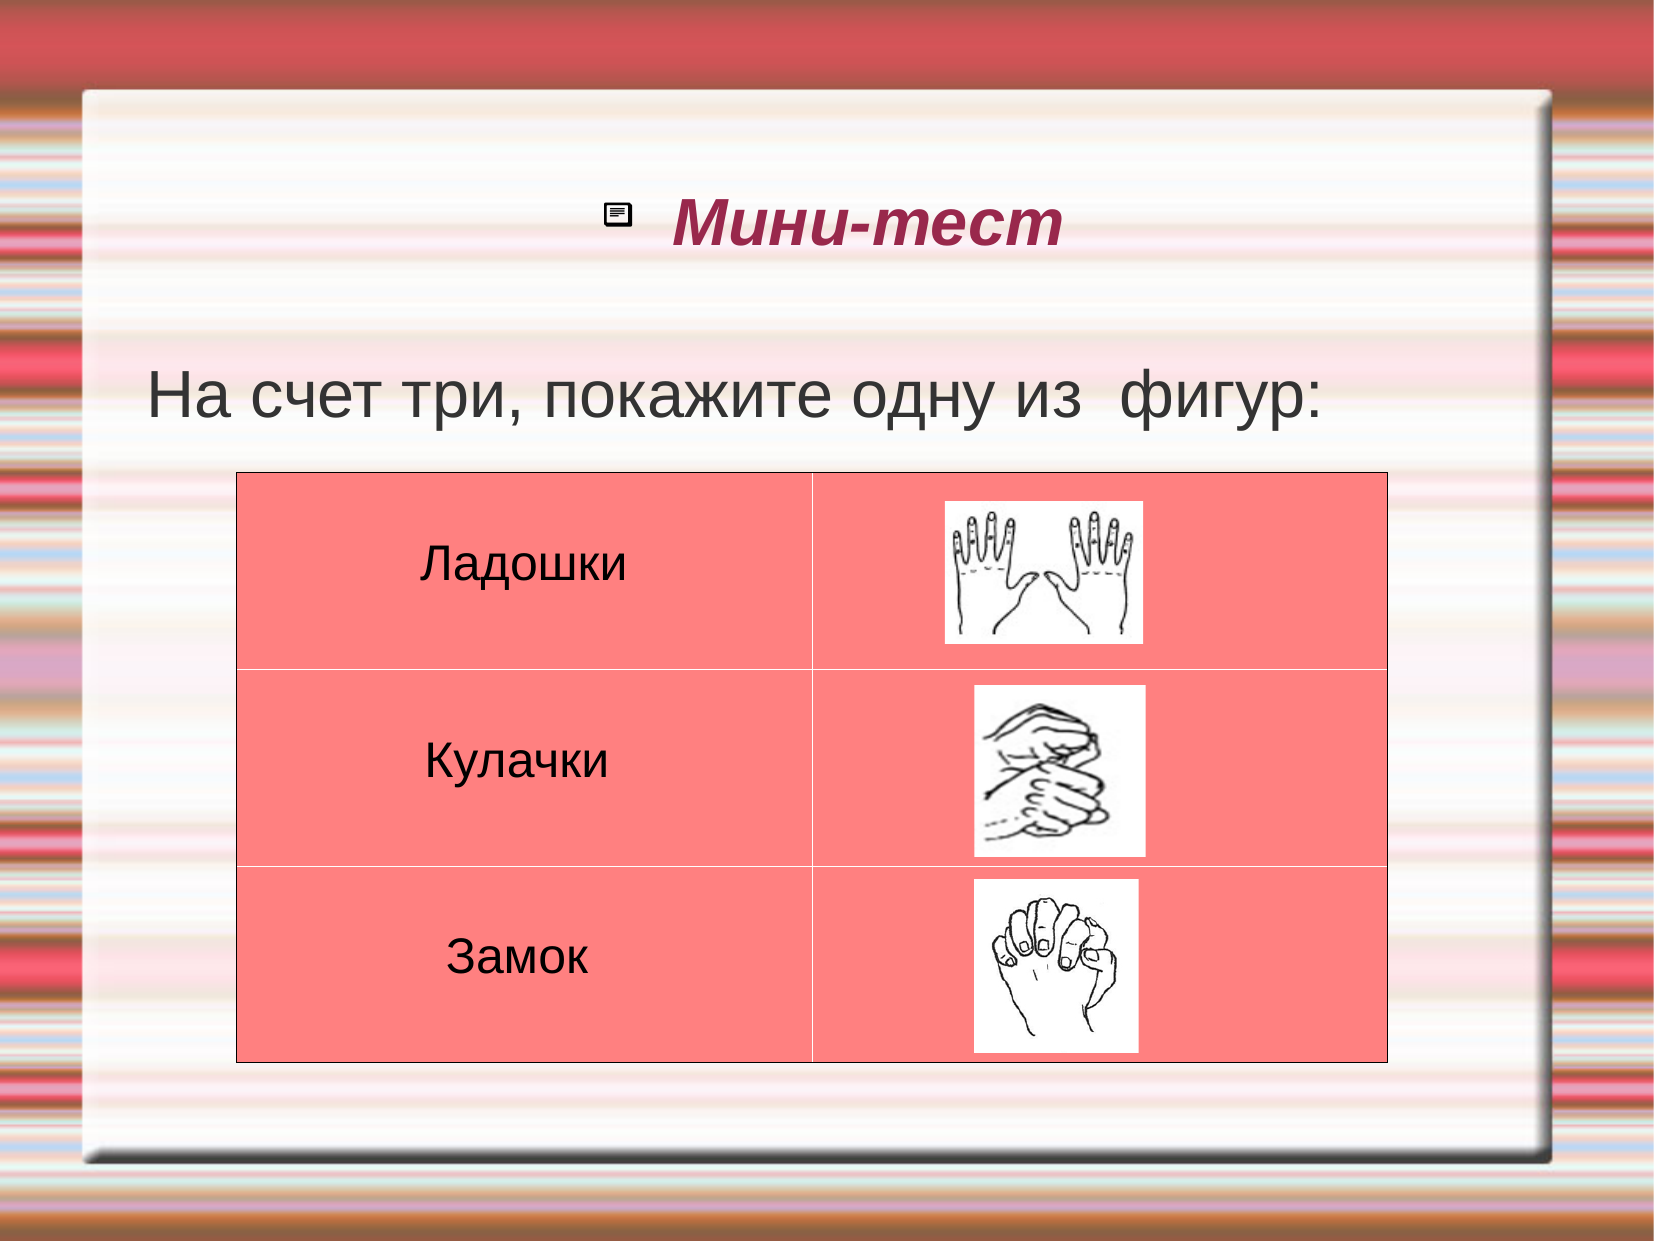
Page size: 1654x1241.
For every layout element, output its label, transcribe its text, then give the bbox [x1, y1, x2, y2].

list На счет три, покажите одну из фигур: [134, 350, 1477, 1121]
title Мини-тест [121, 114, 1534, 322]
picture [0, 0, 1654, 1241]
